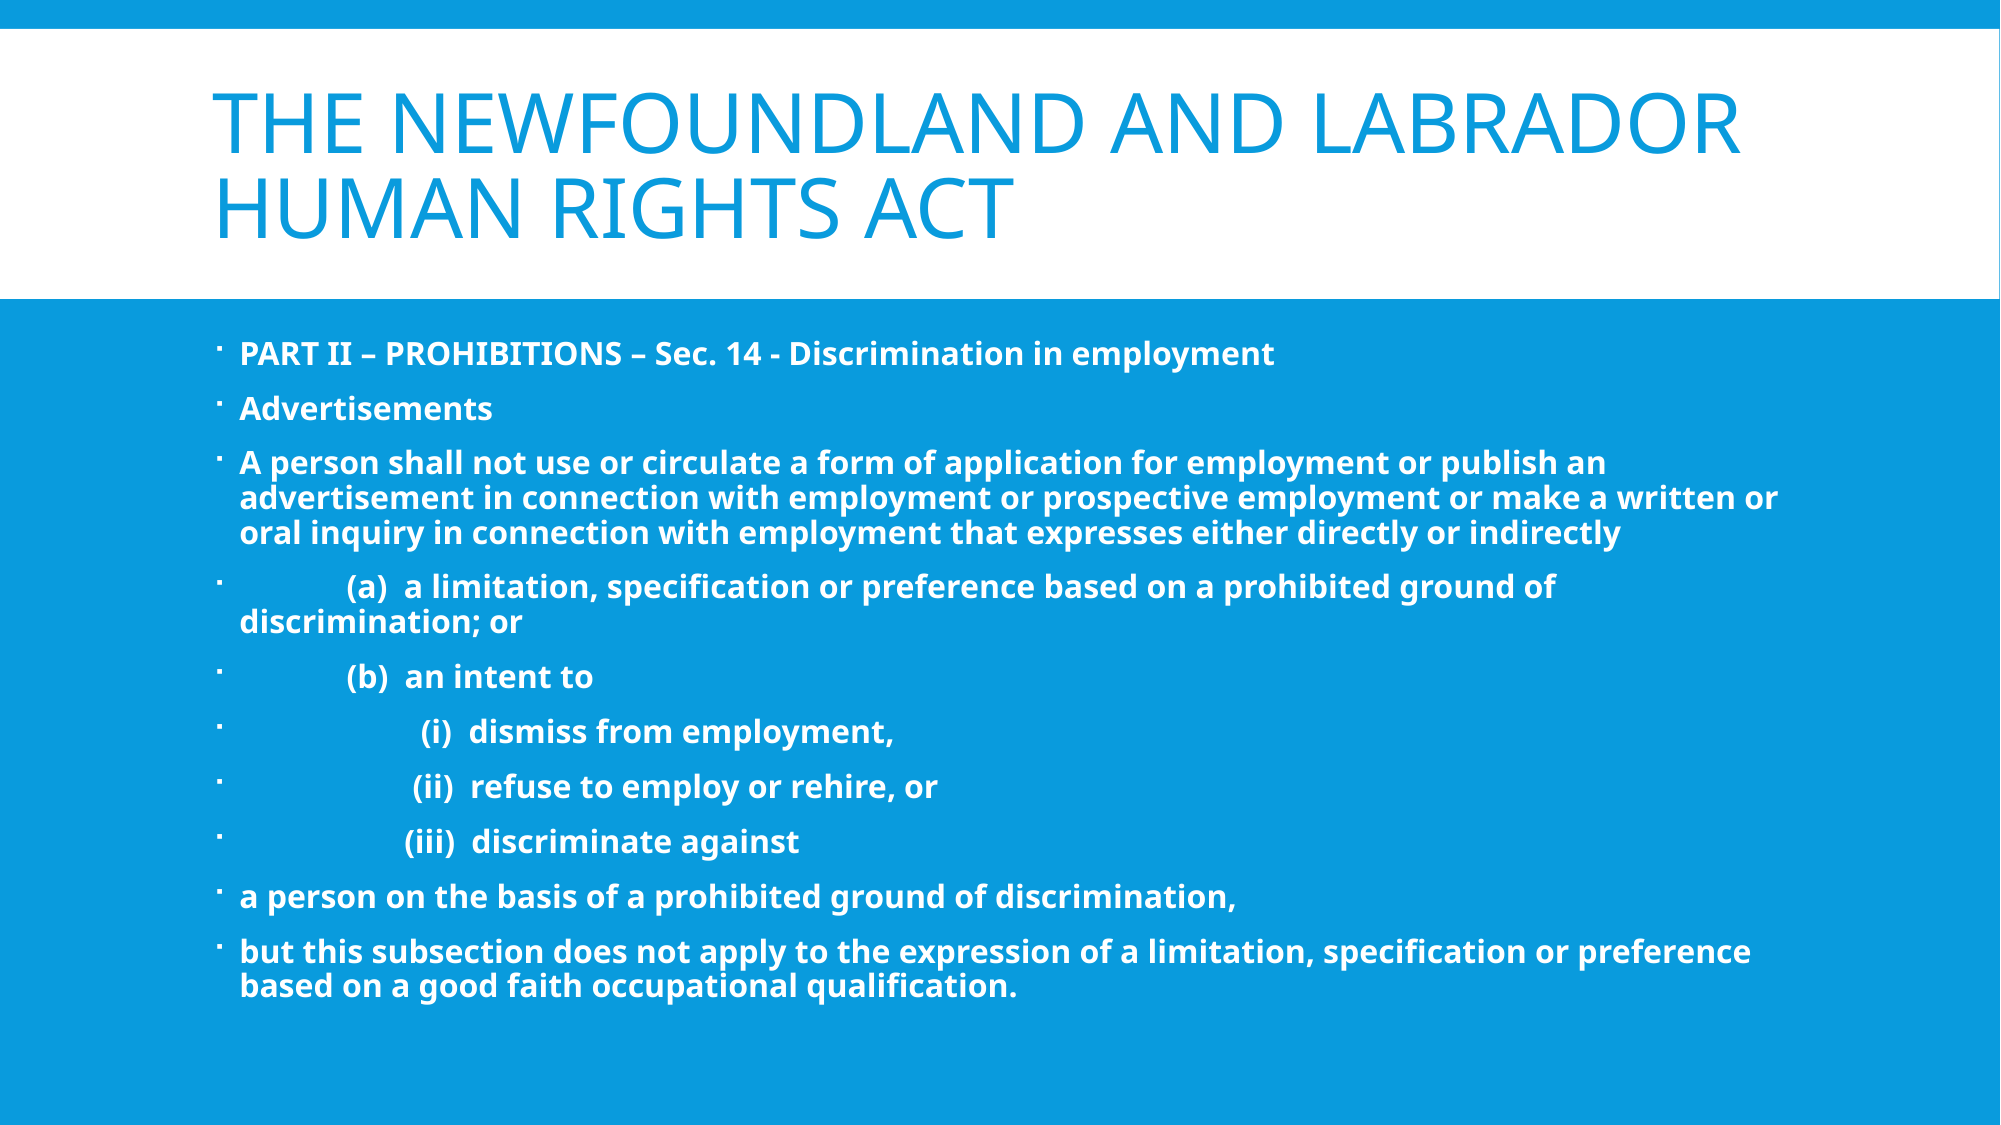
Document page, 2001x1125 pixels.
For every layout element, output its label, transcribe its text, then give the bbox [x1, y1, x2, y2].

list PART II – PROHIBITIONS – Sec. 14 - Discrimination in employment Advertisements A person shall not use or circulate a form of application for employment or publish an advertisement in connection with employment or prospective employment or make a written or oral inquiry in connection with employment that expresses either directly or indirectly (a) a limitation, specification or preference based on a prohibited ground of discrimination; or (b) an intent to (i) dismiss from employment, (ii) refuse to employ or rehire, or (iii) discriminate against a person on the basis of a prohibited ground of discrimination, but this subsection does not apply to the expression of a limitation, specification or preference based on a good faith occupational qualification. [197, 329, 1803, 1020]
title The Newfoundland and Labrador Human Rights Act [197, 46, 1803, 295]
